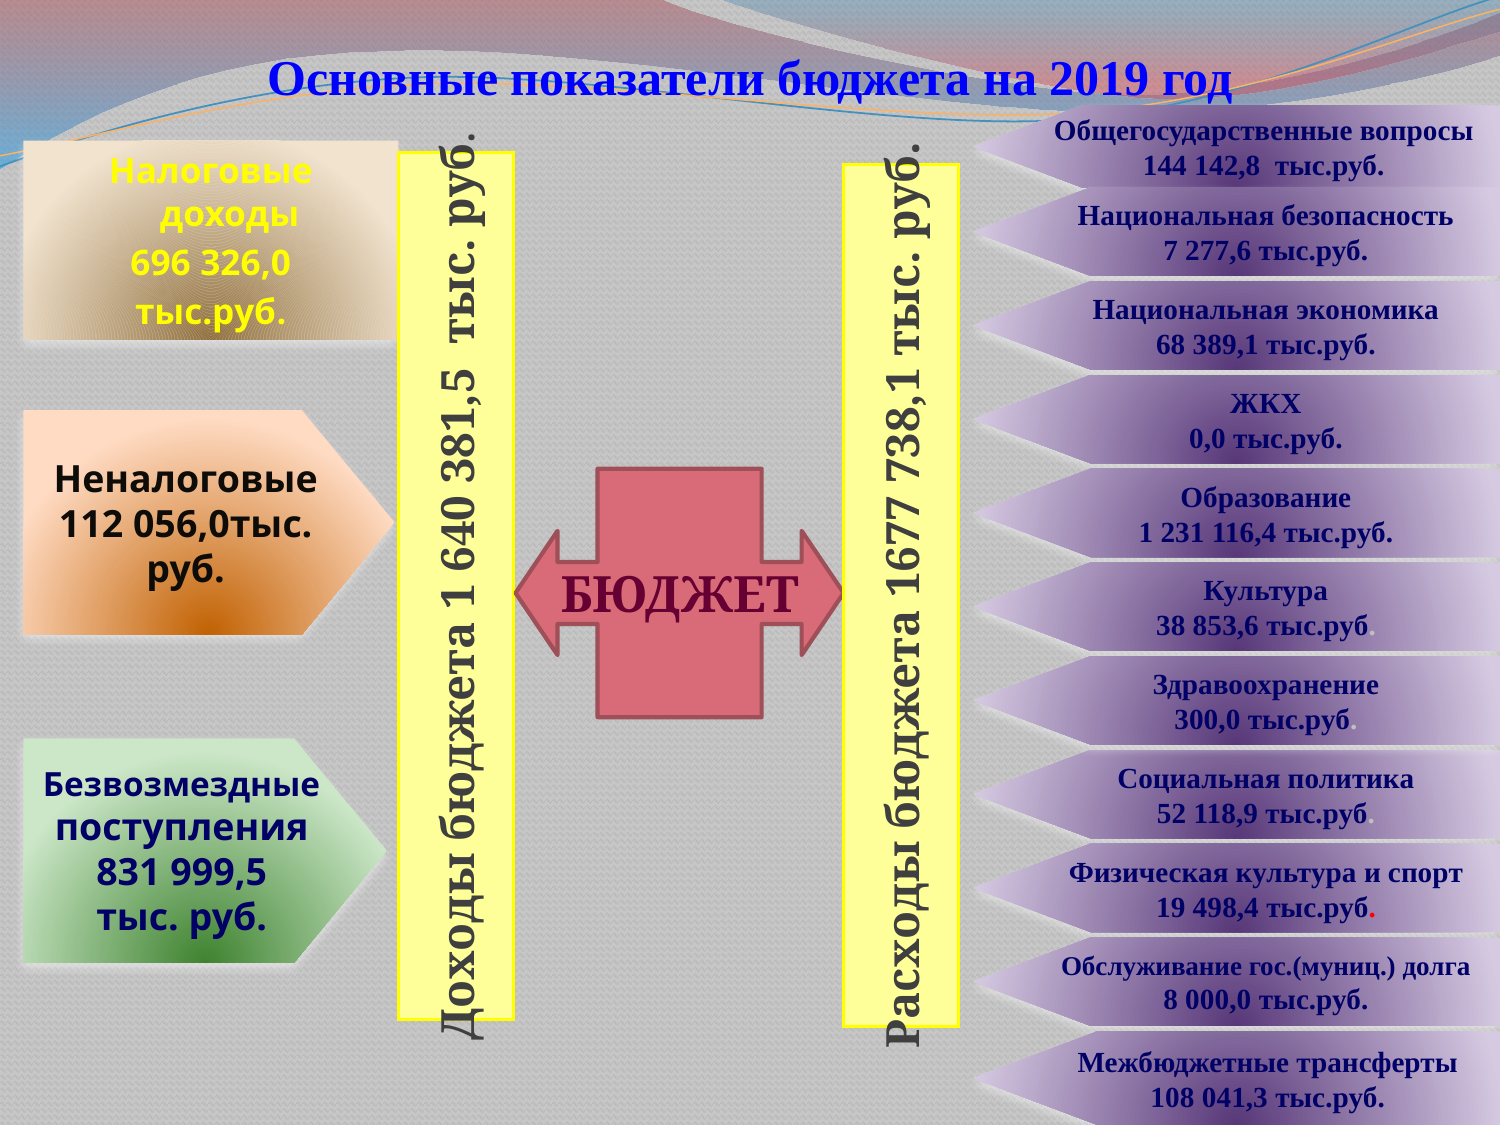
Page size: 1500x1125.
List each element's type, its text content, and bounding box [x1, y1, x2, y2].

title Основные показатели бюджета на 2019 год [0, 0, 1500, 106]
text_box Культура 38 853,6 тыс.руб. [972, 562, 1500, 651]
text_box Общегосударственные вопросы 144 142,8 тыс.руб. [972, 105, 1500, 188]
table_header Наименование [1081, 751, 1500, 757]
text_box Обслуживание гос.(муниц.) долга 8 000,0 тыс.руб. [972, 937, 1500, 1026]
text_box Физическая культура и спорт 19 498,4 тыс.руб. [972, 843, 1500, 933]
text_box Доходы бюджета 1 640 381,5 тыс. руб. [398, 152, 514, 1020]
text_box Безвозмездные поступления 831 999,5 тыс. руб. [23, 738, 387, 963]
text_box Национальная безопасность 7 277,6 тыс.руб. [972, 187, 1500, 276]
text_box Социальная политика 52 118,9 тыс.руб. [972, 754, 1500, 839]
text_box Национальная экономика 68 389,1 тыс.руб. . [972, 281, 1500, 370]
text_box БЮДЖЕТ [513, 466, 843, 720]
text_box Расходы бюджета 1677 738,1 тыс. руб. [843, 164, 959, 1027]
text_box Неналоговые 112 056,0тыс. руб. [23, 410, 395, 635]
text_box ЖКХ 0,0 тыс.руб. [972, 375, 1500, 464]
text_box Образование 1 231 116,4 тыс.руб. [972, 468, 1500, 558]
list Налоговые доходы 696 326,0 тыс.руб. [23, 140, 399, 340]
text_box Межбюджетные трансферты 108 041,3 тыс.руб. [972, 1031, 1500, 1125]
text_box Здравоохранение 300,0 тыс.руб. [972, 656, 1500, 745]
